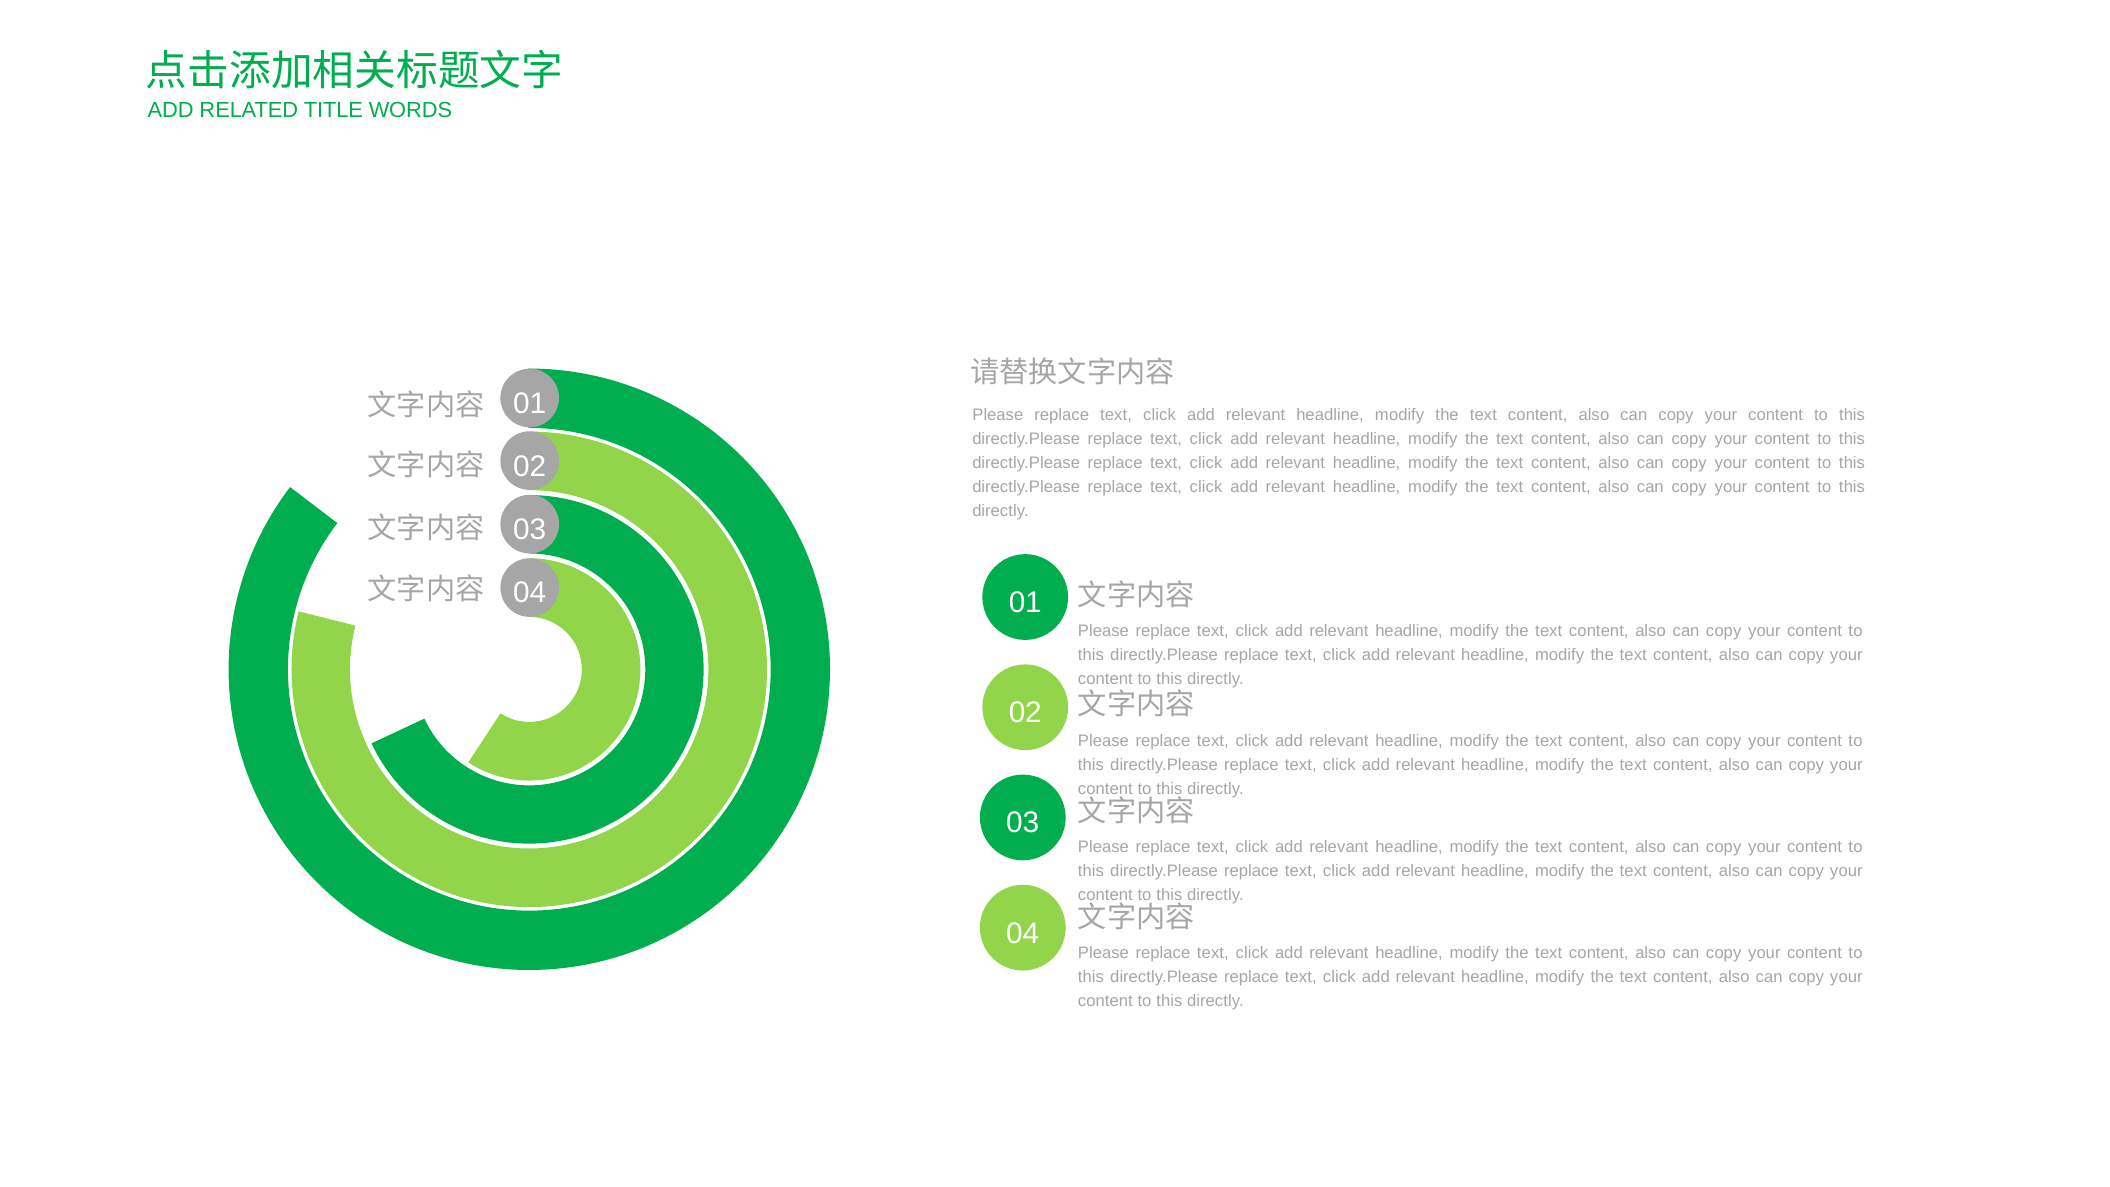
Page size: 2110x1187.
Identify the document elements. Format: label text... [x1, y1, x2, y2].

text_box 点击添加相关标题文字 [145, 43, 564, 95]
text_box ADD RELATED TITLE WORDS [147, 96, 453, 123]
text_box 文字内容 [1077, 904, 1251, 933]
text_box Please replace text, click add relevant headline, modify the text content, also can copy your content to this directly.Please replace text, click add relevant headline, modify the text content, also can copy your content to this directly. [1077, 937, 1864, 1010]
text_box Please replace text, click add relevant headline, modify the text content, also can copy your content to this directly.Please replace text, click add relevant headline, modify the text content, also can copy your content to this directly.Please replace text, click add relevant headline, modify the text content, also can copy your content to this directly.Please replace text, click add relevant headline, modify the text content, also can copy your content to this directly. [972, 399, 1867, 520]
text_box Please replace text, click add relevant headline, modify the text content, also can copy your content to this directly.Please replace text, click add relevant headline, modify the text content, also can copy your content to this directly. [1077, 725, 1864, 798]
text_box 文字内容 [1077, 798, 1251, 827]
text_box 04 [978, 883, 1067, 972]
text_box Please replace text, click add relevant headline, modify the text content, also can copy your content to this directly.Please replace text, click add relevant headline, modify the text content, also can copy your content to this directly. [1077, 615, 1864, 688]
text_box 文字内容 [1077, 688, 1251, 721]
text_box 文字内容 [1077, 569, 1251, 611]
text_box 03 [978, 773, 1067, 862]
text_box 01 [981, 553, 1070, 641]
text_box 请替换文字内容 [970, 346, 1209, 389]
text_box Please replace text, click add relevant headline, modify the text content, also can copy your content to this directly.Please replace text, click add relevant headline, modify the text content, also can copy your content to this directly. [1077, 831, 1864, 904]
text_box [228, 368, 830, 971]
text_box 02 [981, 663, 1070, 752]
